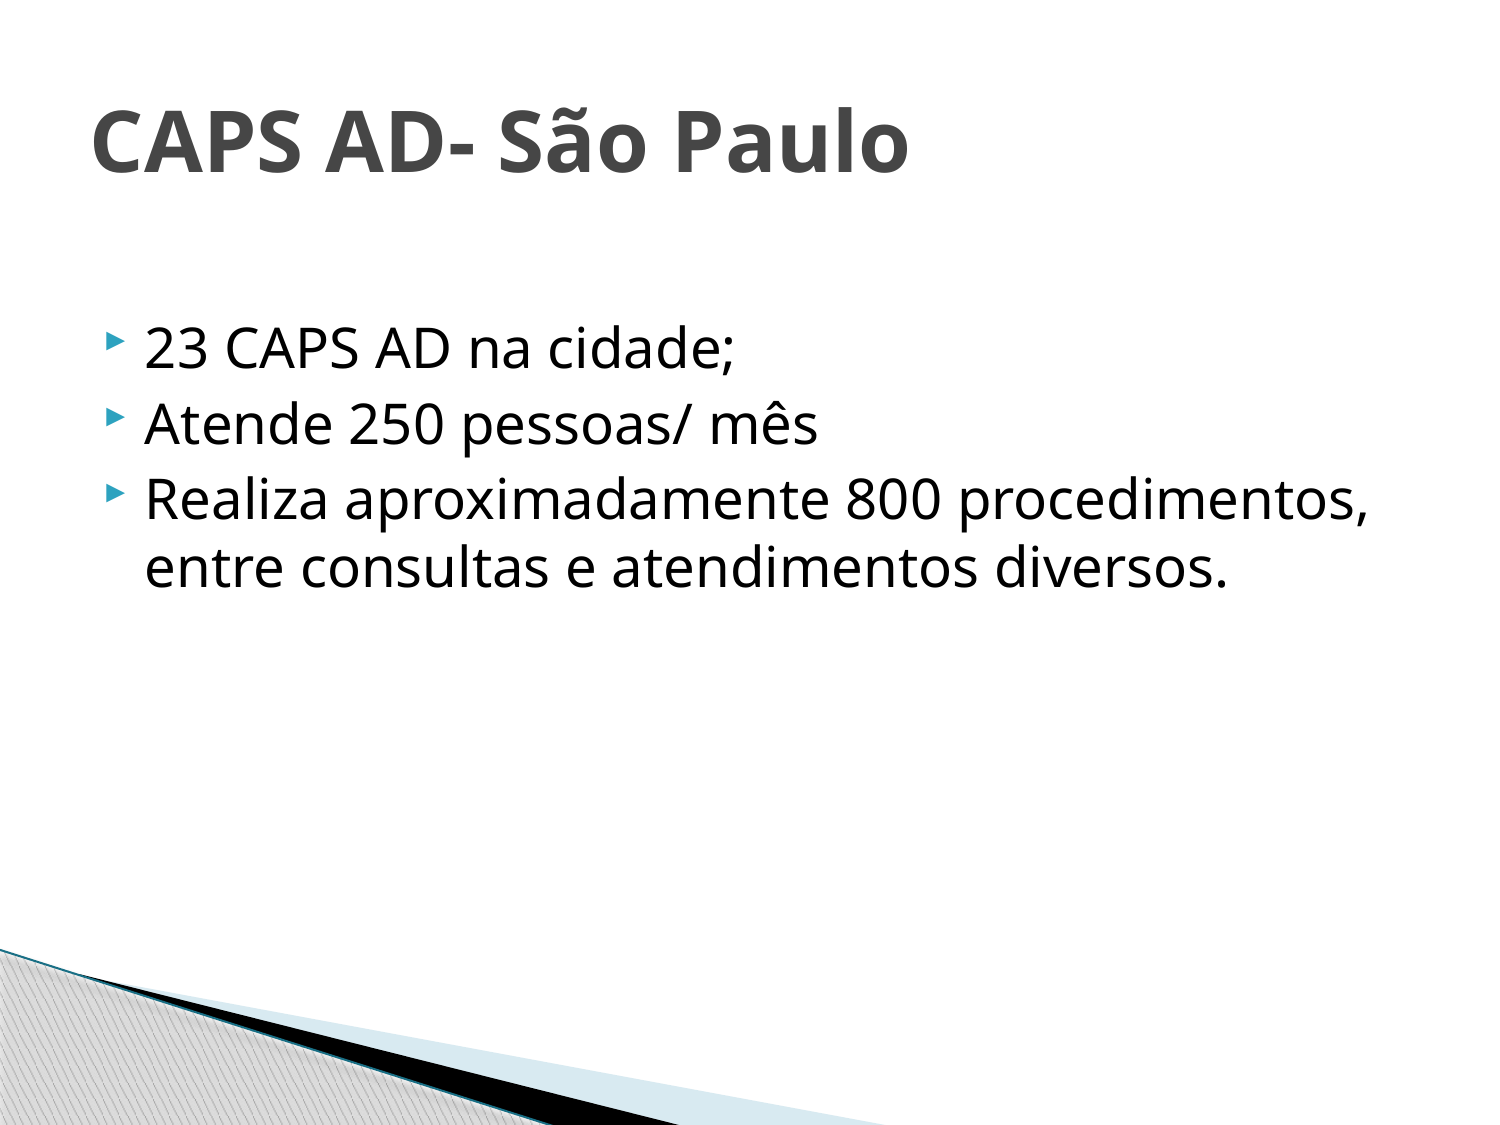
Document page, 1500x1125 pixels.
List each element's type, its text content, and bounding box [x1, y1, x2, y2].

title CAPS AD- São Paulo [75, 45, 1425, 233]
list 23 CAPS AD na cidade; Atende 250 pessoas/ mês Realiza aproximadamente 800 procedimentos, entre consultas e atendimentos diversos. [70, 304, 1421, 774]
